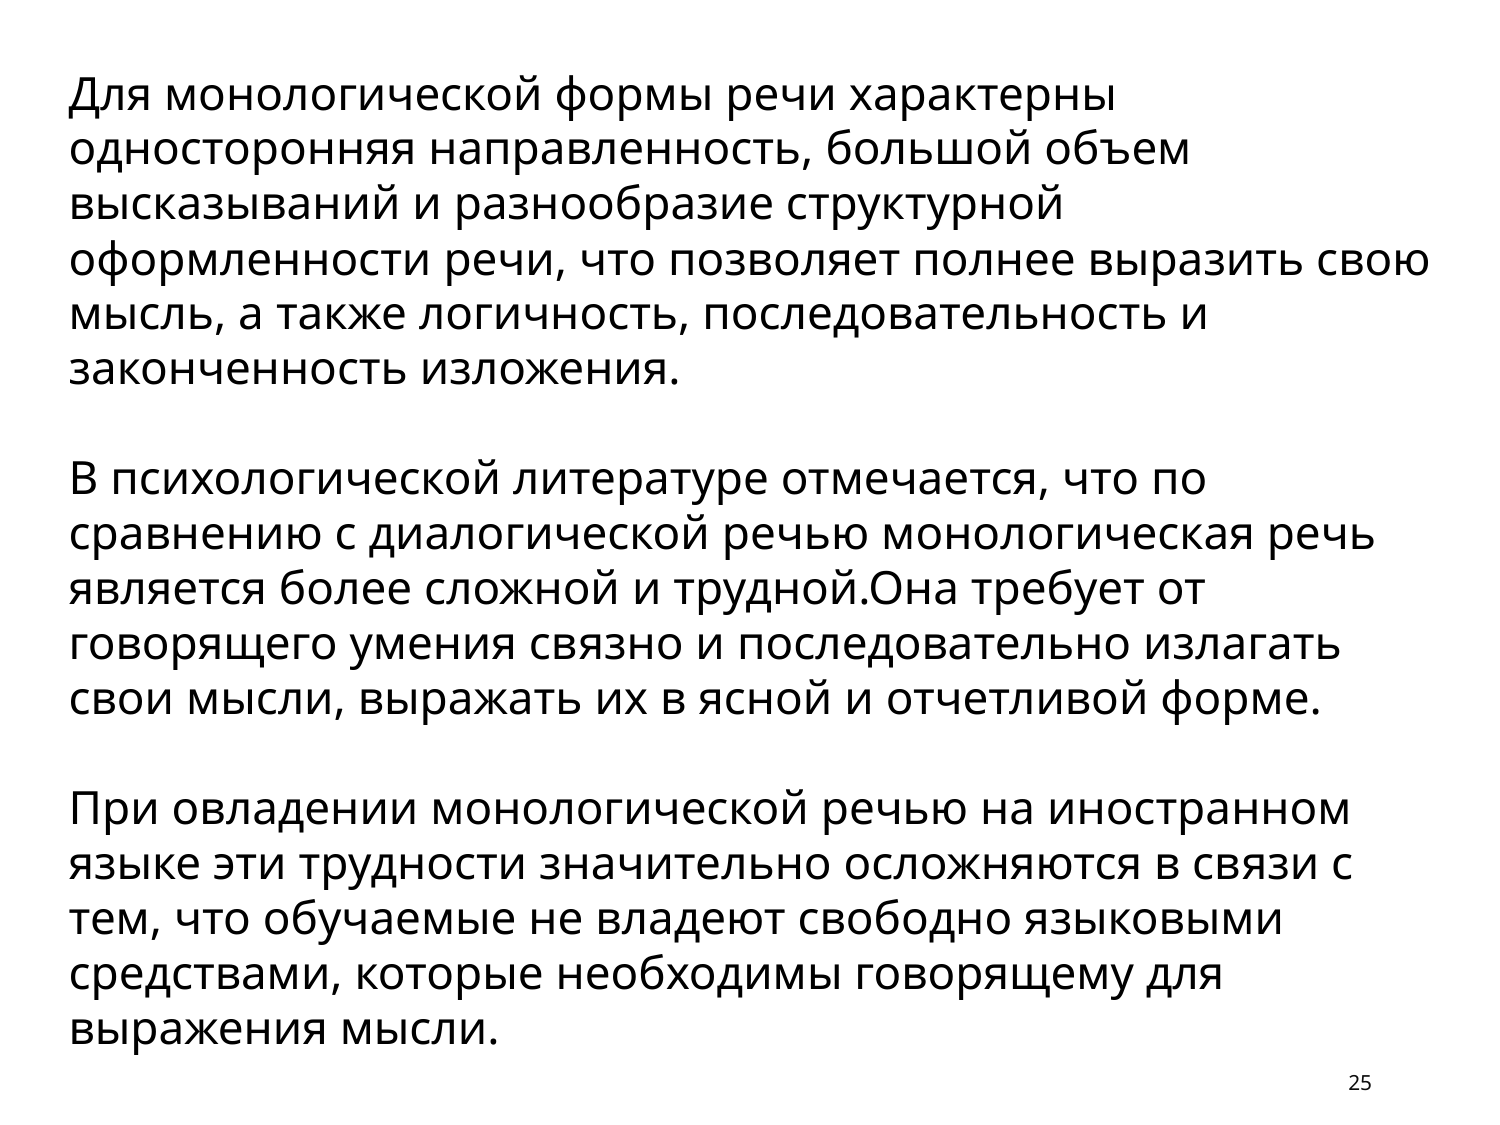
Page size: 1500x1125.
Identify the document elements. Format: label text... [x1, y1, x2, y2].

slide_number 25 [1333, 1061, 1454, 1107]
text_box Для монологической формы речи характерны односторонняя направленность, большой объем высказываний и разнообразие структурной оформленности речи, что позволяет полнее выразить свою мысль, а также логичность, последовательность и законченность изложения. В психологической литературе отмечается, что по сравнению с диалогической речью монологическая речь является более сложной и трудной.Она требует от говорящего умения связно и последовательно излагать свои мысли, выражать их в ясной и отчетливой форме. При овладении монологической речью на иностранном языке эти трудности значительно осложняются в связи с тем, что обучаемые не владеют свободно языковыми средствами, которые необходимы говорящему для выражения мысли. [53, 56, 1447, 1062]
